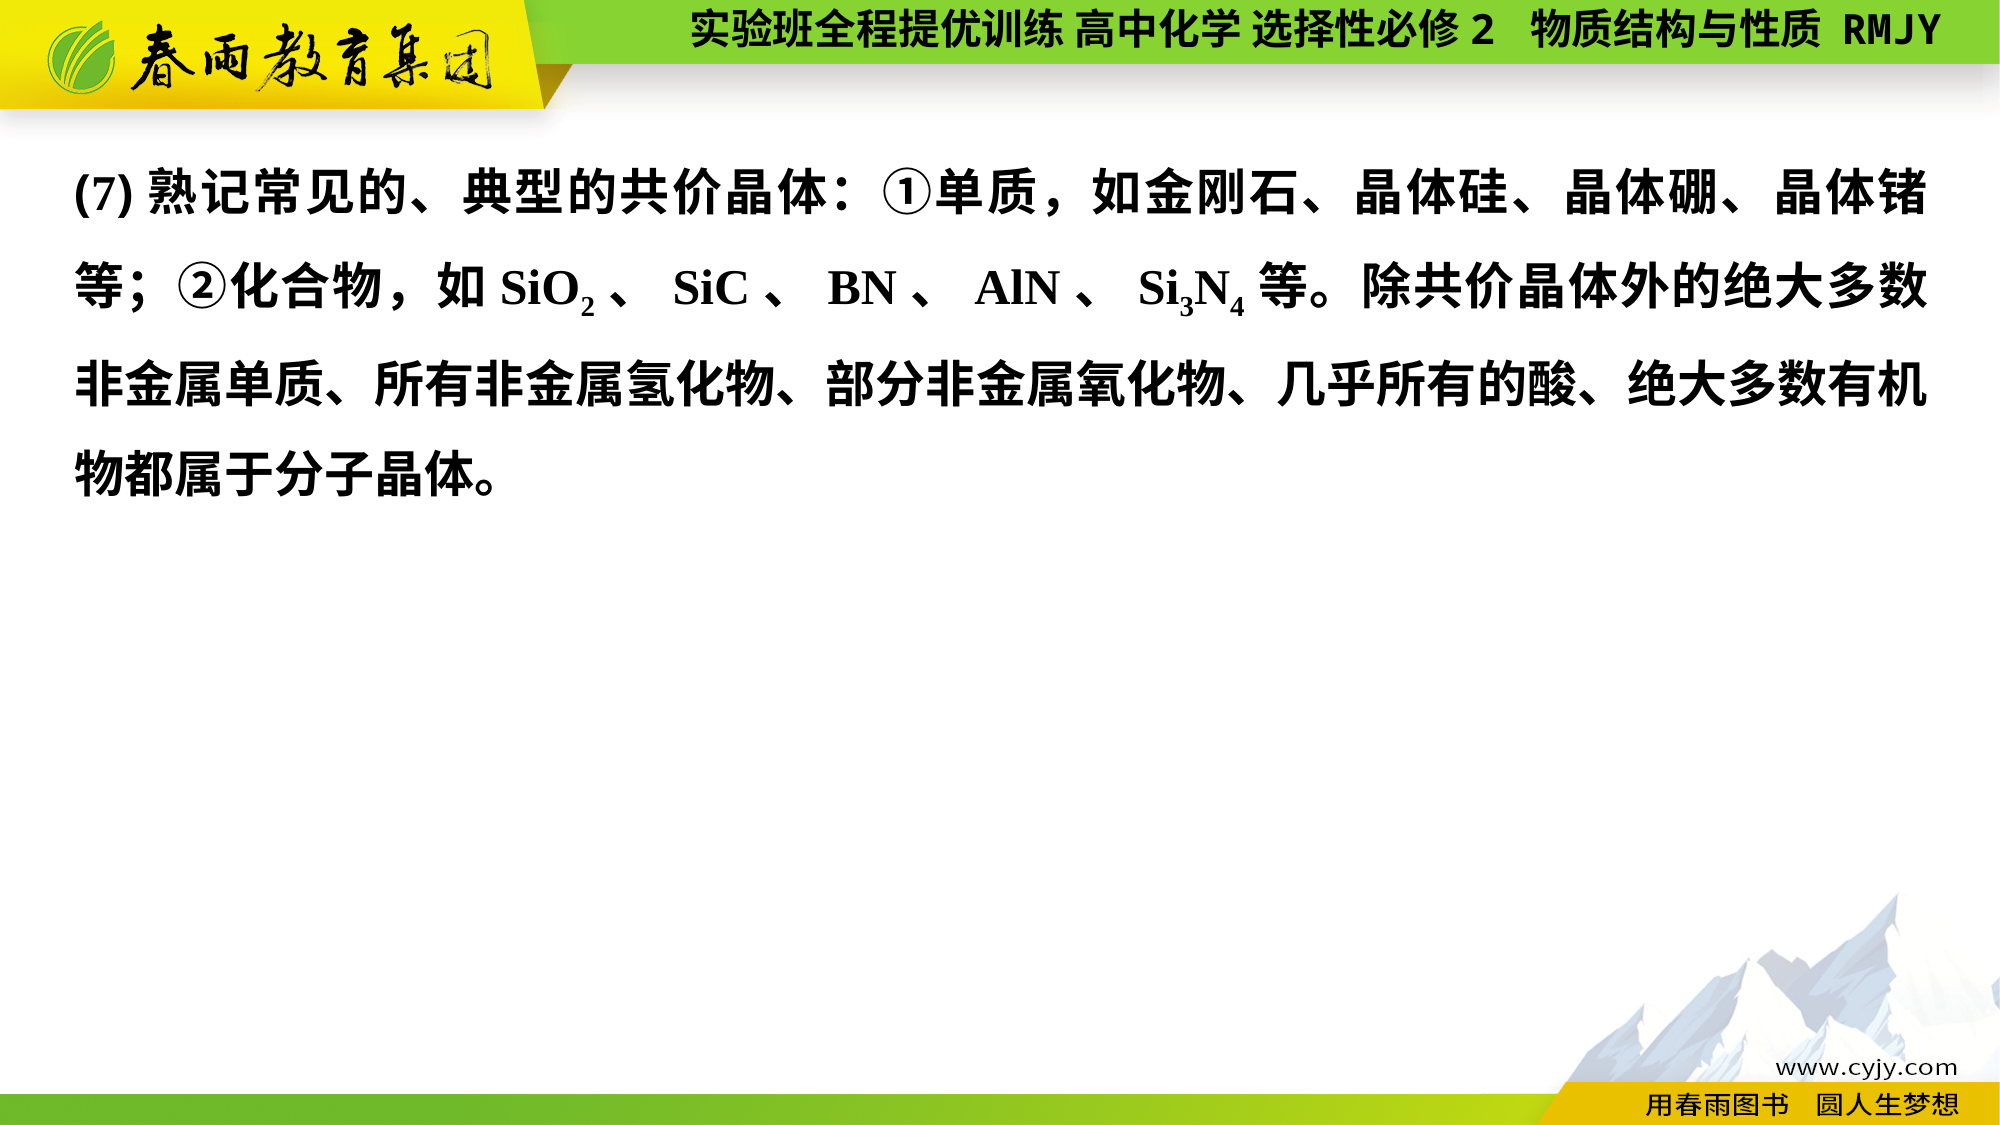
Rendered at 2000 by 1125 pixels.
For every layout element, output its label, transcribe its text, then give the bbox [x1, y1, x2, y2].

list (7)熟记常见的、典型的共价晶体：①单质，如金刚石、晶体硅、晶体硼、晶体锗等；②化合物，如SiO2、SiC、BN、AlN、Si3N4等。除共价晶体外的绝大多数非金属单质、所有非金属氢化物、部分非金属氧化物、几乎所有的酸、绝大多数有机物都属于分子晶体。 [59, 122, 1944, 490]
picture [0, 0, 2000, 1125]
